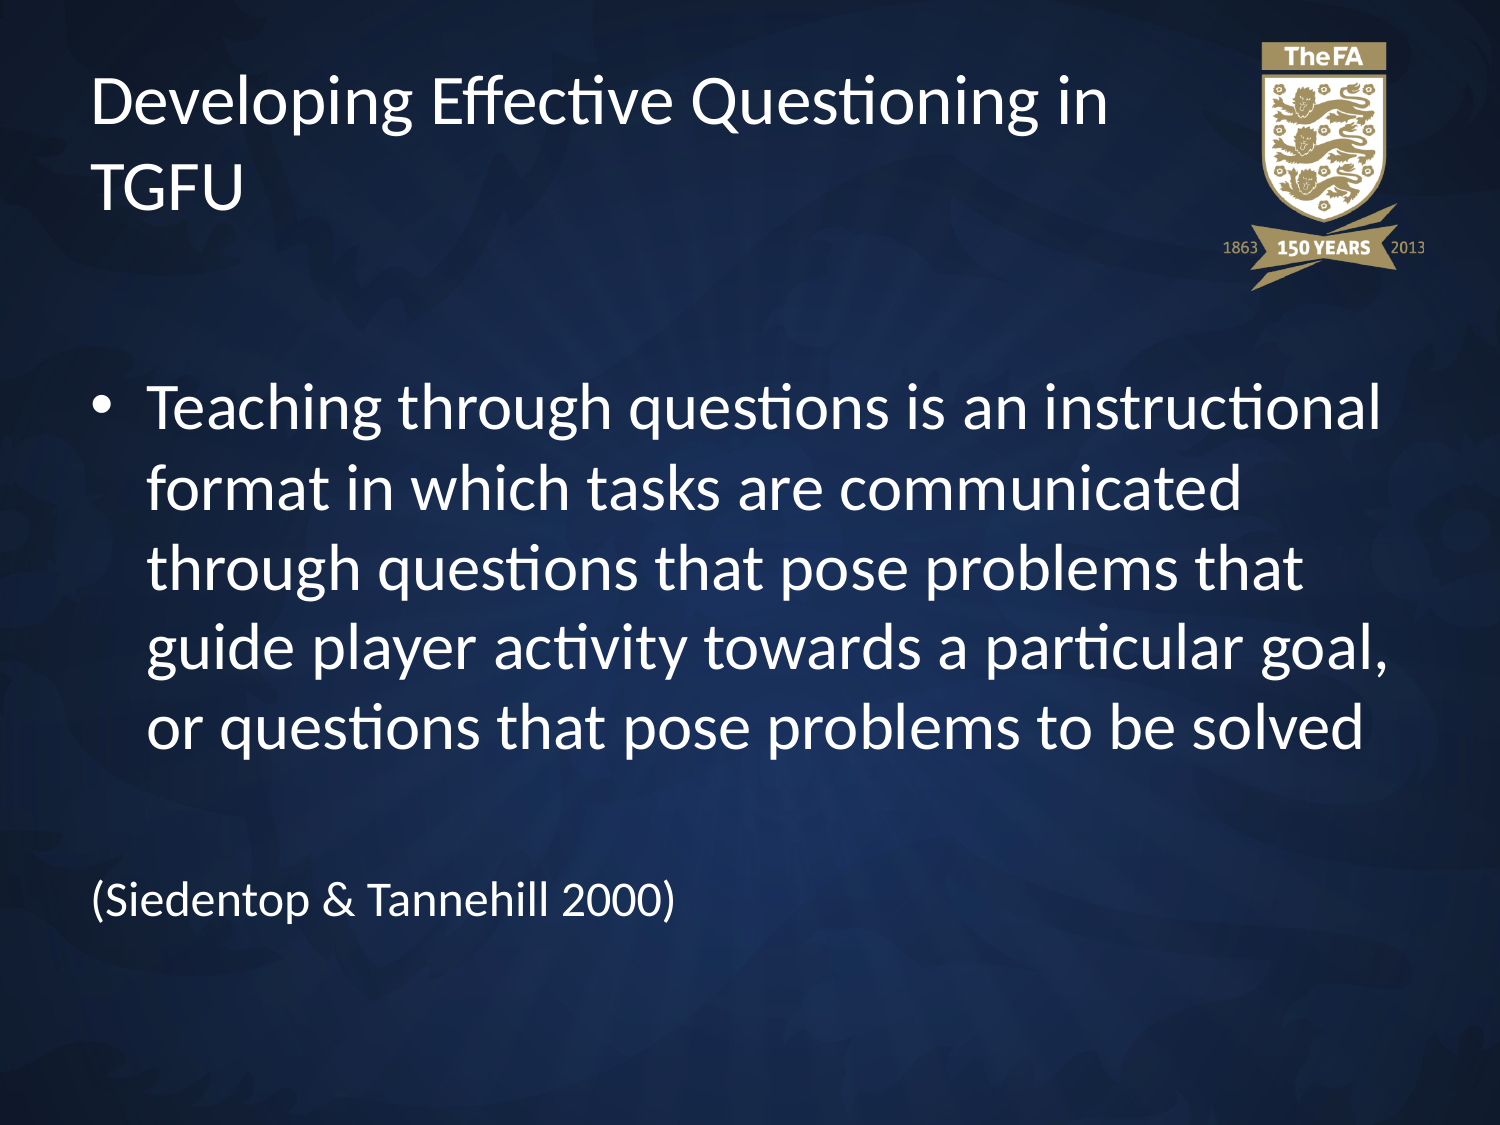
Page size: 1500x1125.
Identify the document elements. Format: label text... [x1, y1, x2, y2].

picture [0, 0, 1500, 1125]
title Developing Effective Questioning in TGFU [75, 45, 1164, 233]
list Teaching through questions is an instructional format in which tasks are communicated through questions that pose problems that guide player activity towards a particular goal, or questions that pose problems to be solved (Siedentop & Tannehill 2000) [75, 262, 1425, 1005]
